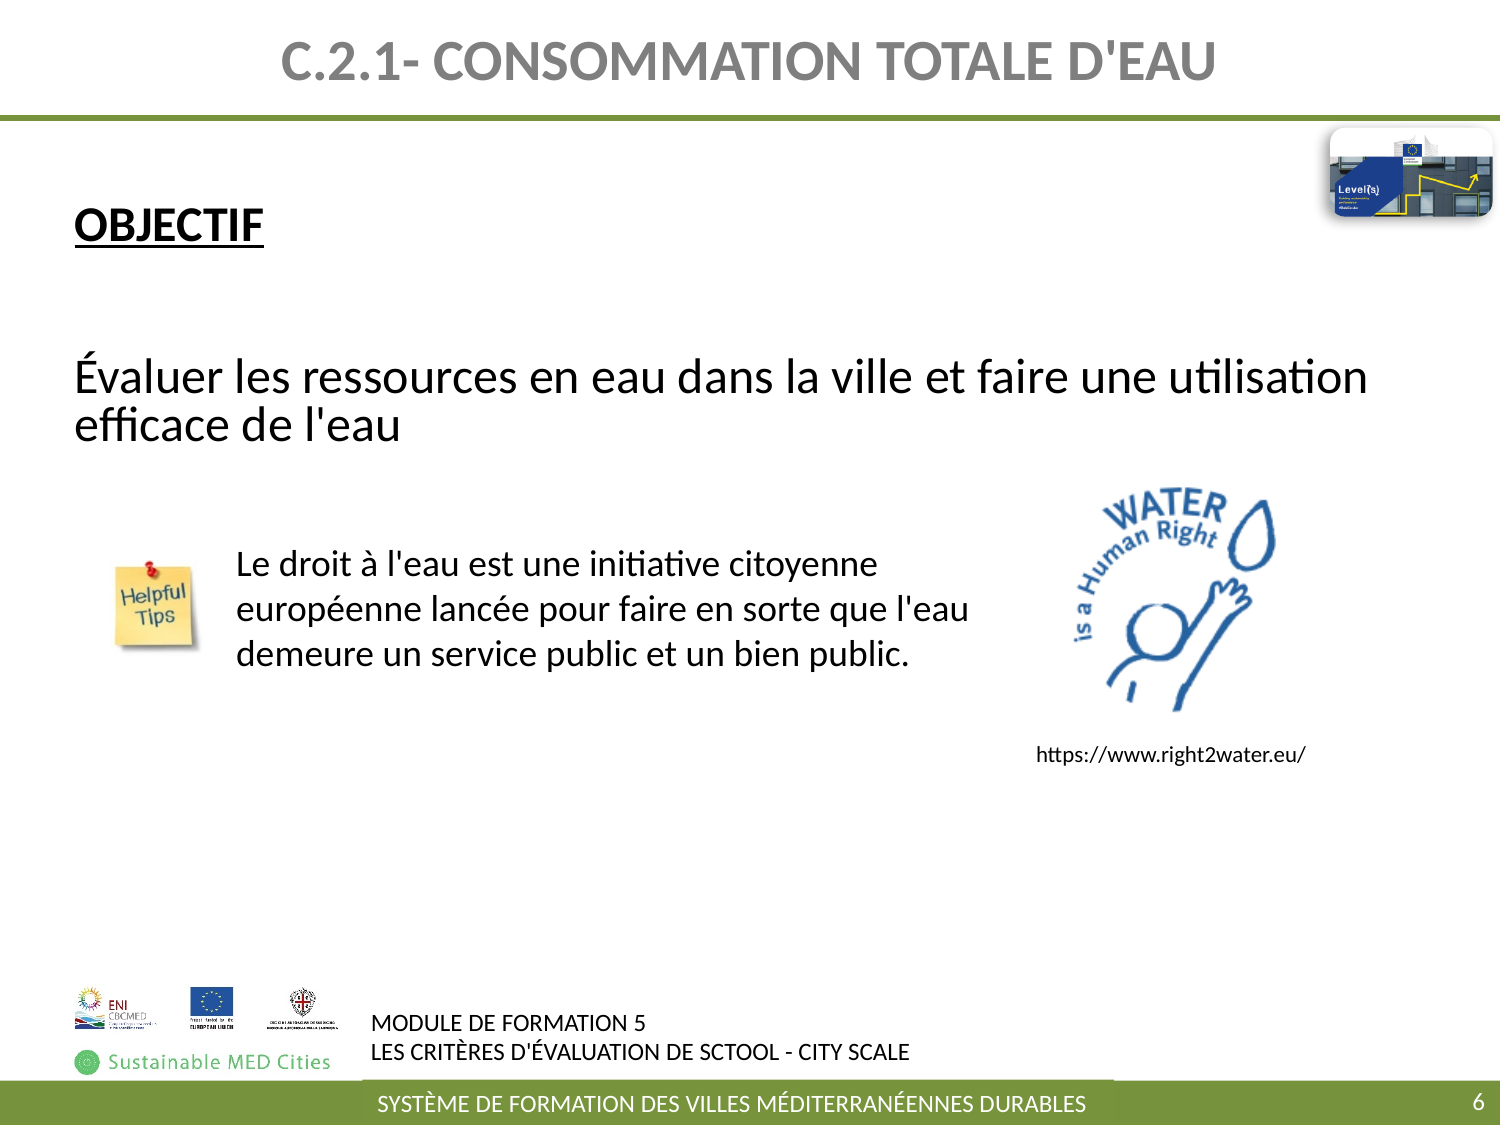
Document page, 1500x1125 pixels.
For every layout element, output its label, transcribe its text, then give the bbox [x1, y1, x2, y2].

text_box https://www.right2water.eu/ [1021, 732, 1334, 775]
picture [109, 560, 205, 657]
text_box Le droit à l'eau est une initiative citoyenne européenne lancée pour faire en sorte que l'eau demeure un service public et un bien public. [221, 531, 1022, 682]
picture [62, 978, 356, 1080]
picture [1329, 127, 1493, 217]
title C.2.1- CONSOMMATION TOTALE D'EAU [0, 0, 1500, 115]
slide_number ‹#› [1149, 1070, 1500, 1125]
list OBJECTIF Évaluer les ressources en eau dans la ville et faire une utilisation efficace de l'eau [59, 184, 1441, 920]
picture [1056, 472, 1298, 717]
text_box SYSTÈME DE FORMATION DES VILLES MÉDITERRANÉENNES DURABLES [362, 1079, 1114, 1125]
